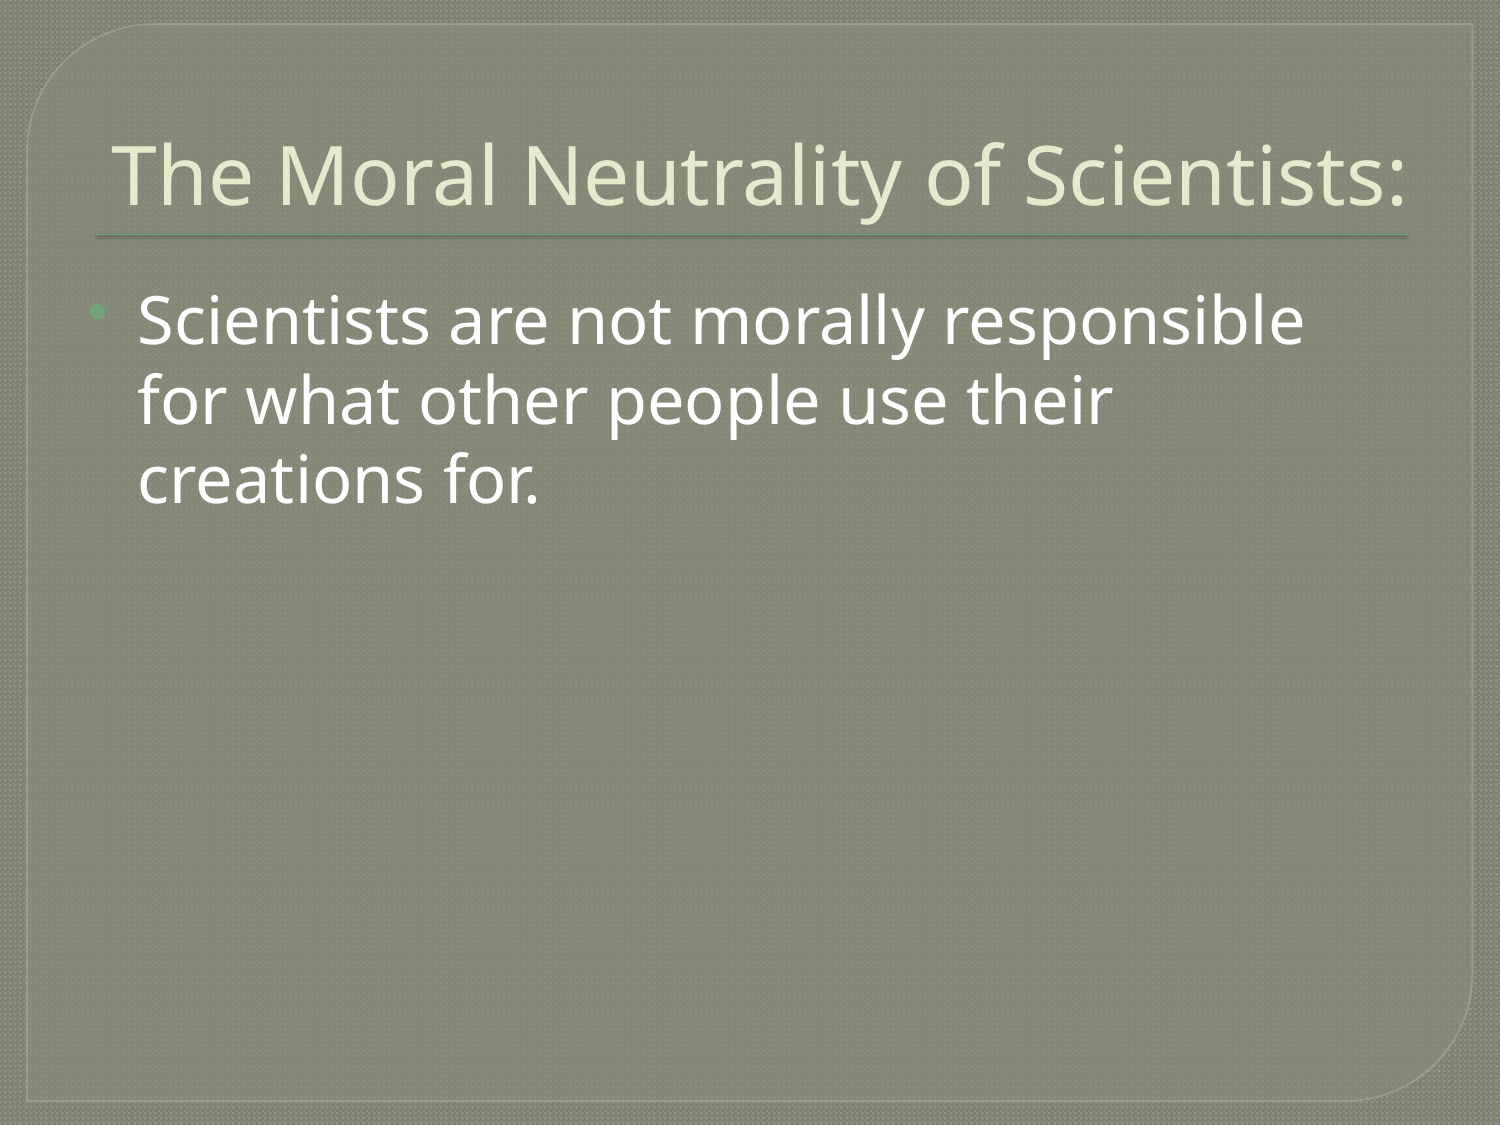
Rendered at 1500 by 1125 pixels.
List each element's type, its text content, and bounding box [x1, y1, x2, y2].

list Scientists are not morally responsible for what other people use their creations for. [75, 270, 1425, 1013]
title The Moral Neutrality of Scientists: [53, 41, 1425, 230]
